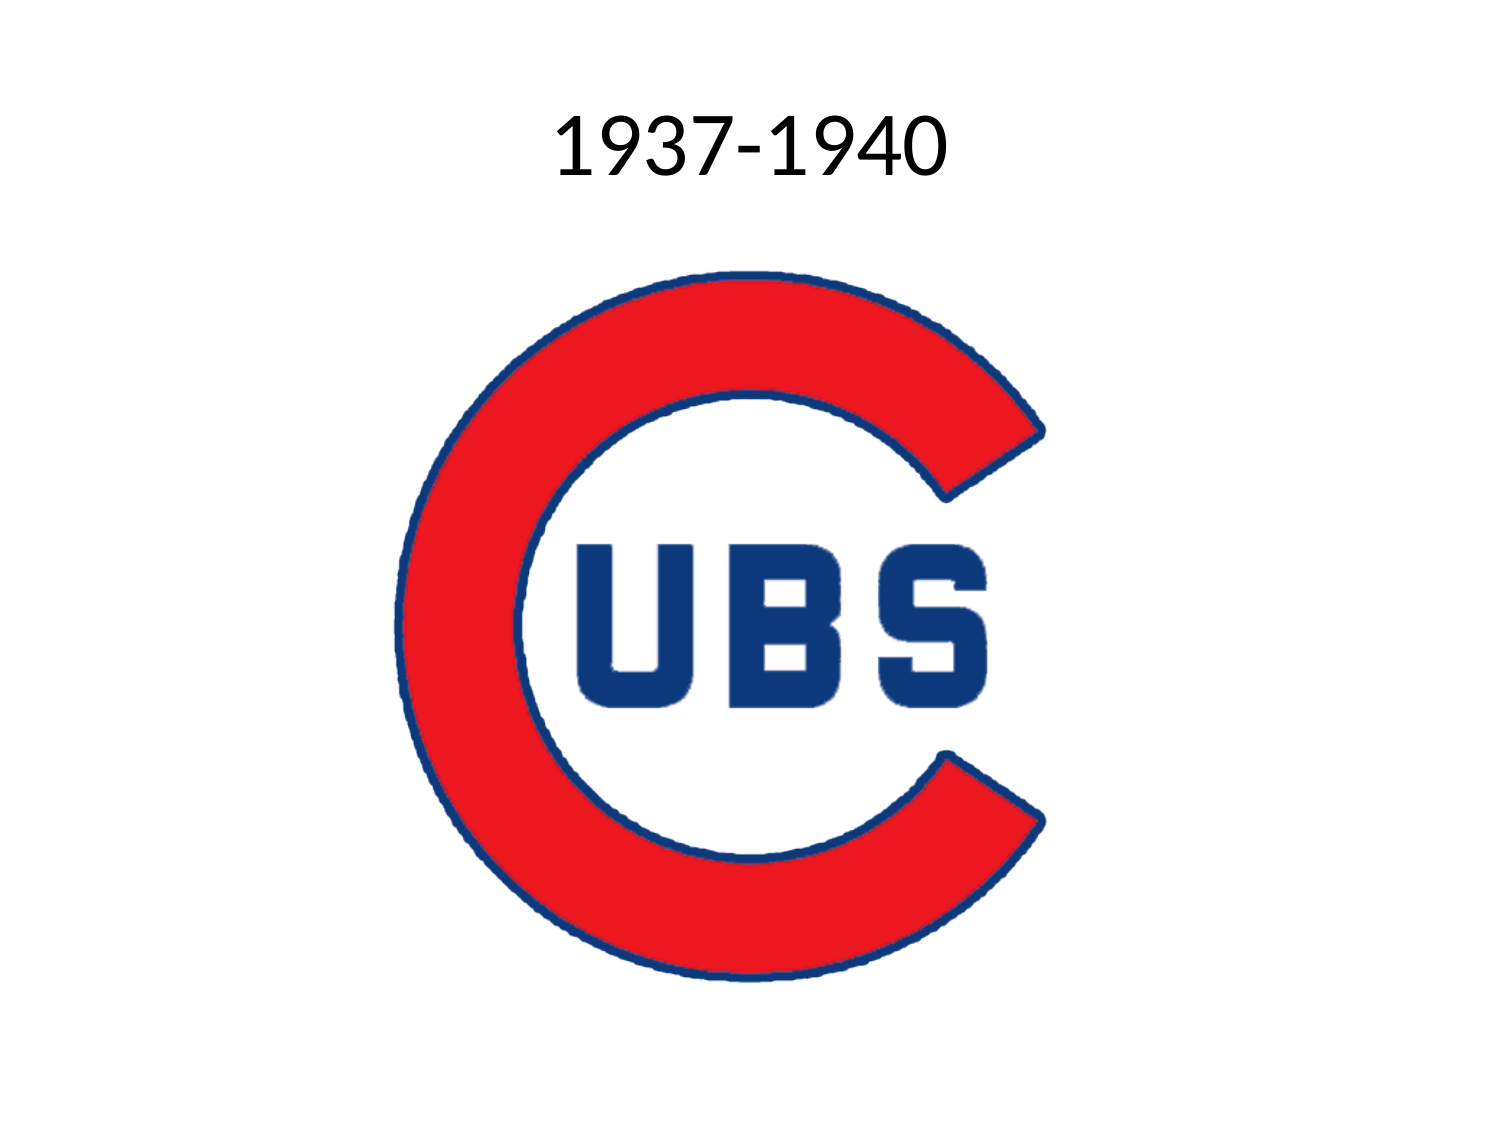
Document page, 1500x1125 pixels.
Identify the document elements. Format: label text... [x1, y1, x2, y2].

title 1937-1940 [75, 45, 1425, 233]
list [356, 262, 1144, 1006]
